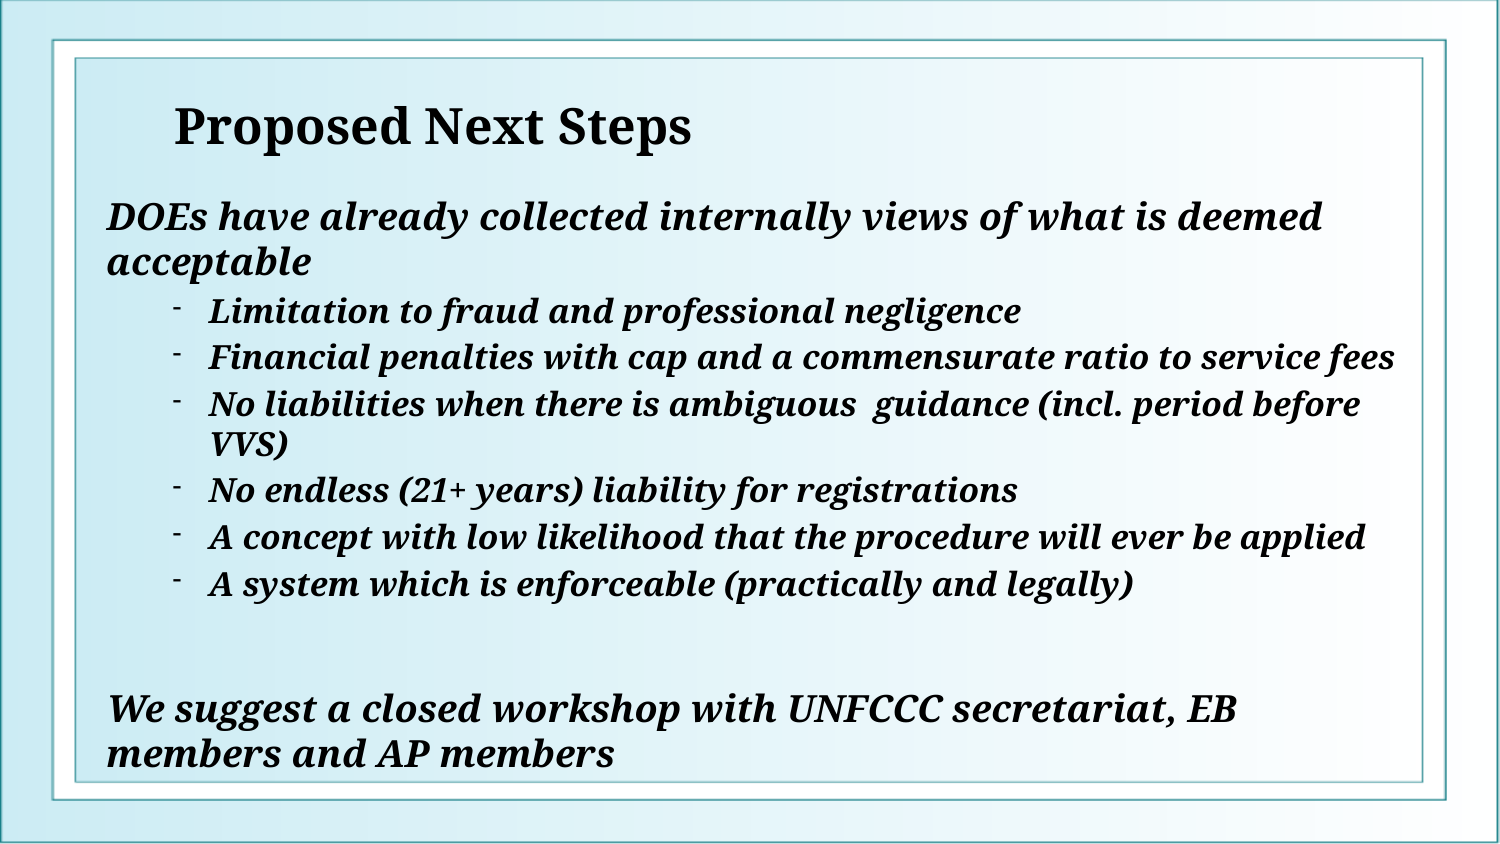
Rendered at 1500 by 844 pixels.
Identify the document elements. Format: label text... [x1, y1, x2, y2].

title Proposed Next Steps [159, 65, 1353, 162]
list DOEs have already collected internally views of what is deemed acceptable Limitation to fraud and professional negligence Financial penalties with cap and a commensurate ratio to service fees No liabilities when there is ambiguous guidance (incl. period before VVS) No endless (21+ years) liability for registrations A concept with low likelihood that the procedure will ever be applied A system which is enforceable (practically and legally) We suggest a closed workshop with UNFCCC secretariat, EB members and AP members [76, 185, 1424, 725]
picture [0, 0, 1500, 844]
